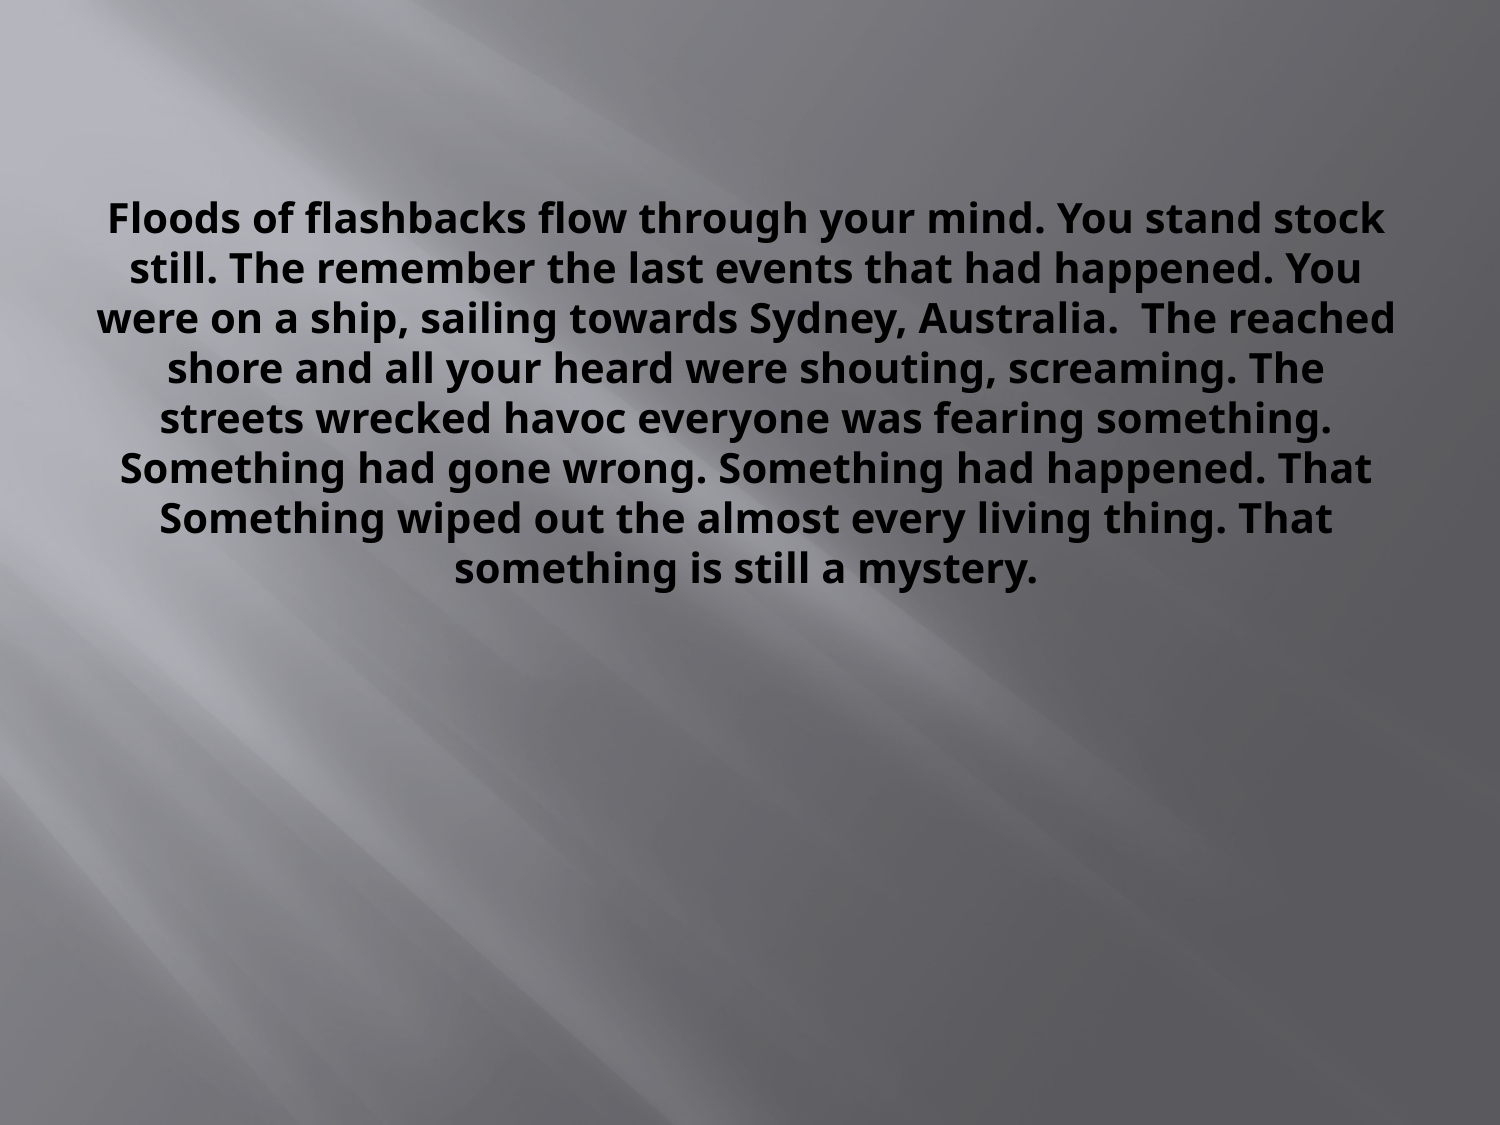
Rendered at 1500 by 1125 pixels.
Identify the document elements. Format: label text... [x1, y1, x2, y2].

title Floods of flashbacks flow through your mind. You stand stock still. The remember the last events that had happened. You were on a ship, sailing towards Sydney, Australia. The reached shore and all your heard were shouting, screaming. The streets wrecked havoc everyone was fearing something. Something had gone wrong. Something had happened. That Something wiped out the almost every living thing. That something is still a mystery. [75, 45, 1418, 739]
